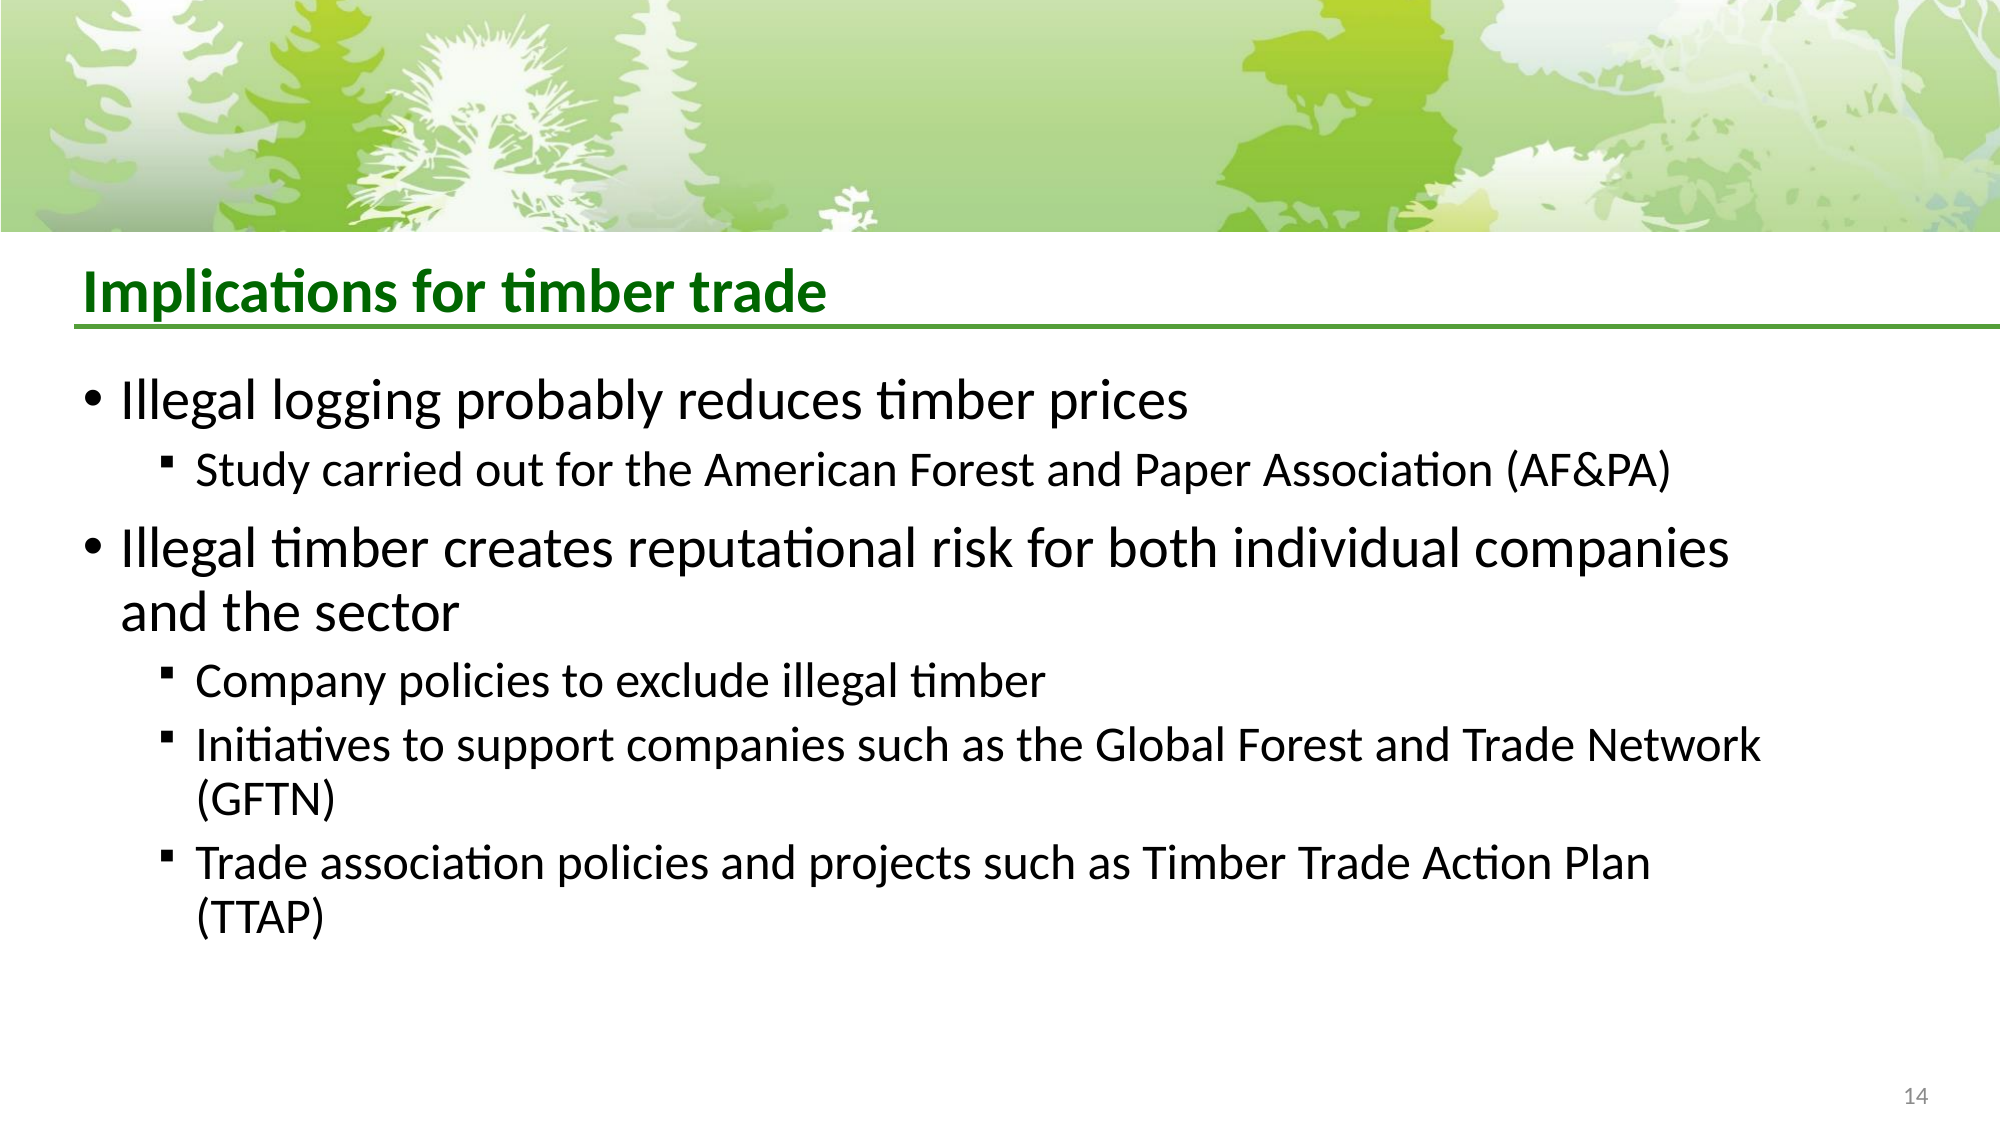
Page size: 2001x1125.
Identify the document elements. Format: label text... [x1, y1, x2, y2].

list Illegal logging probably reduces timber prices Study carried out for the American Forest and Paper Association (AF&PA) Illegal timber creates reputational risk for both individual companies and the sector Company policies to exclude illegal timber Initiatives to support companies such as the Global Forest and Trade Network (GFTN) Trade association policies and projects such as Timber Trade Action Plan (TTAP) [67, 362, 1806, 1105]
slide_number 14 [1493, 1065, 1944, 1125]
title Implications for timber trade [67, 198, 1418, 362]
picture [0, 0, 2000, 232]
